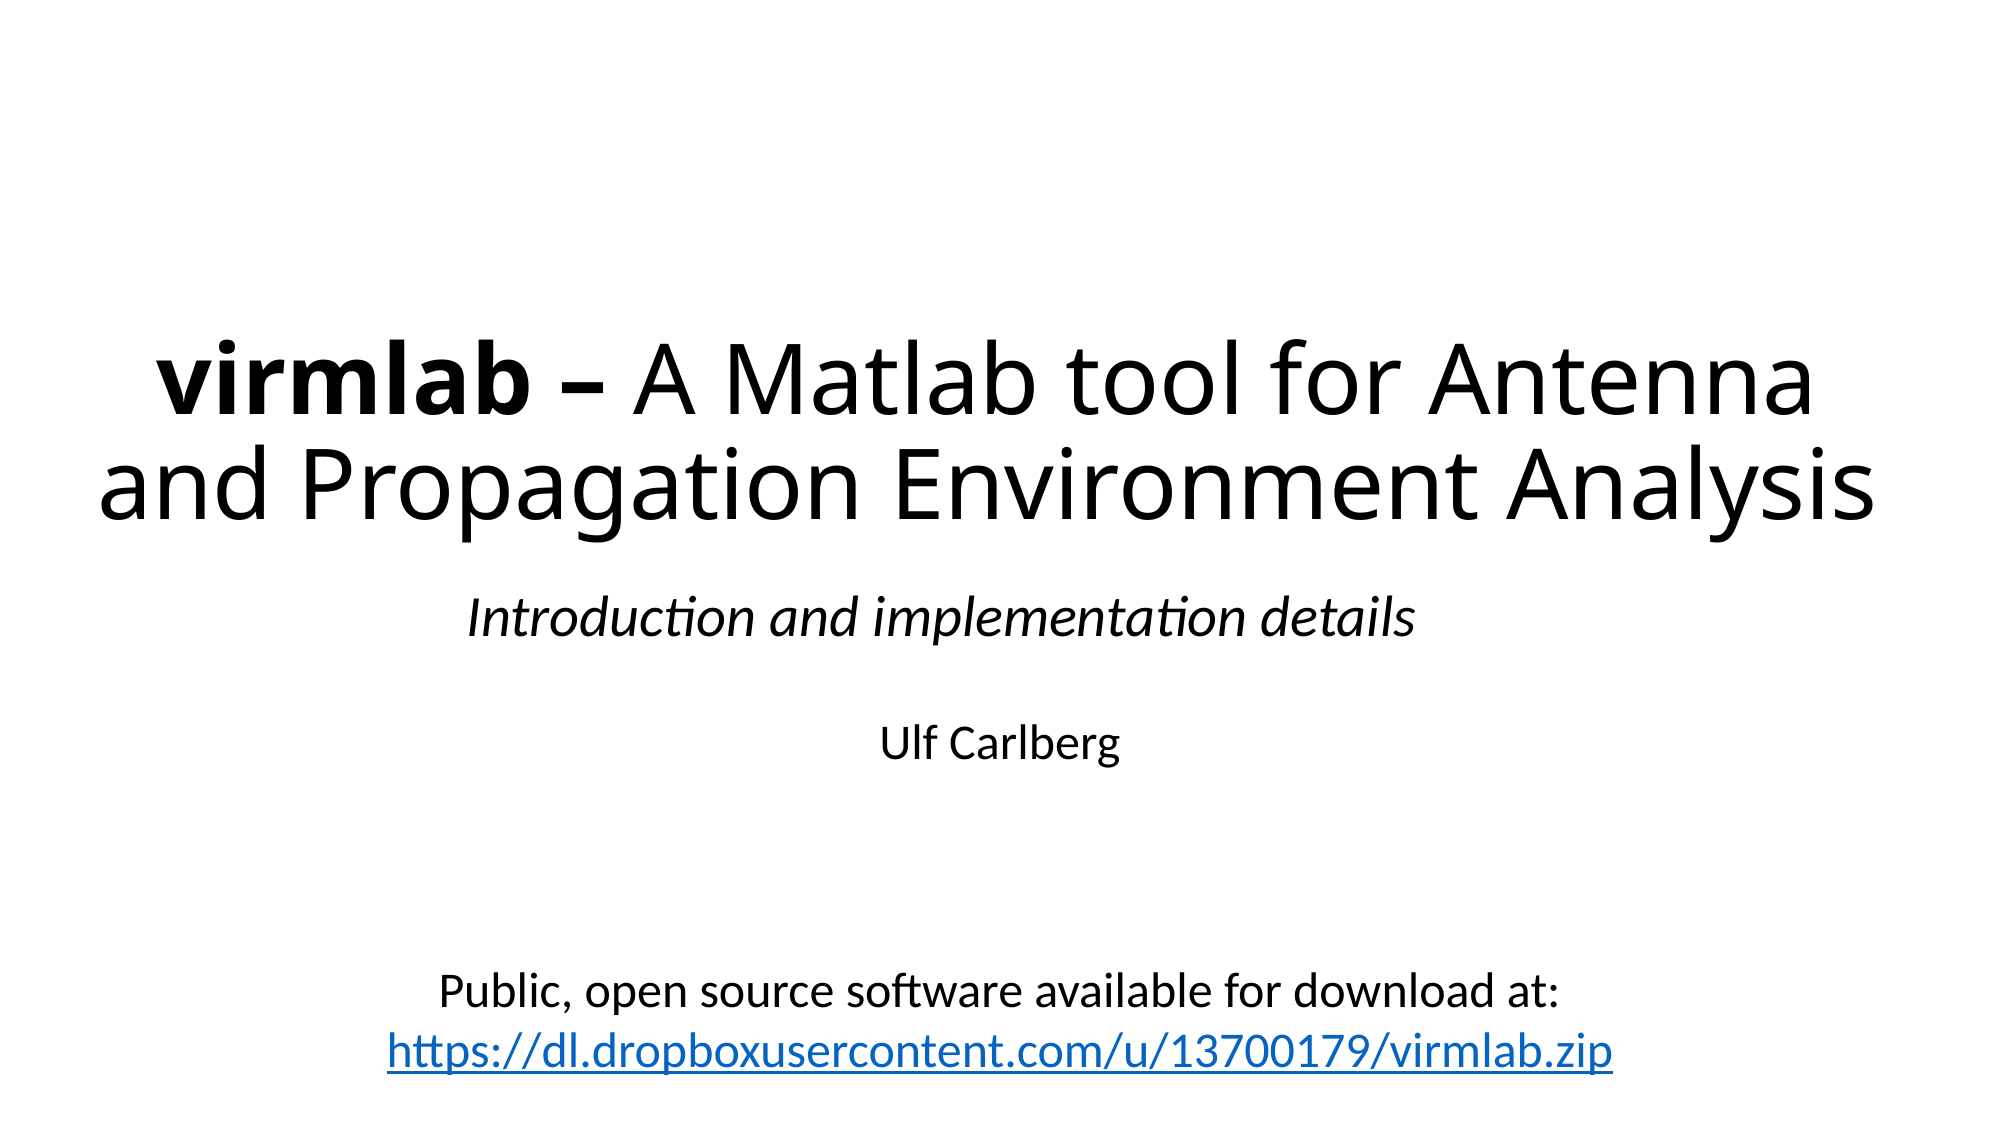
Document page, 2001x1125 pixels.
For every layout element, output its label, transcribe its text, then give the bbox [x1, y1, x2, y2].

title virmlab – A Matlab tool for Antenna and Propagation Environment Analysis [70, 229, 1905, 549]
subtitle Ulf Carlberg [249, 708, 1750, 863]
text_box Introduction and implementation details [451, 570, 1577, 656]
text_box Public, open source software available for download at: https://dl.dropboxusercontent.com/u/13700179/virmlab.zip [42, 949, 1958, 1085]
